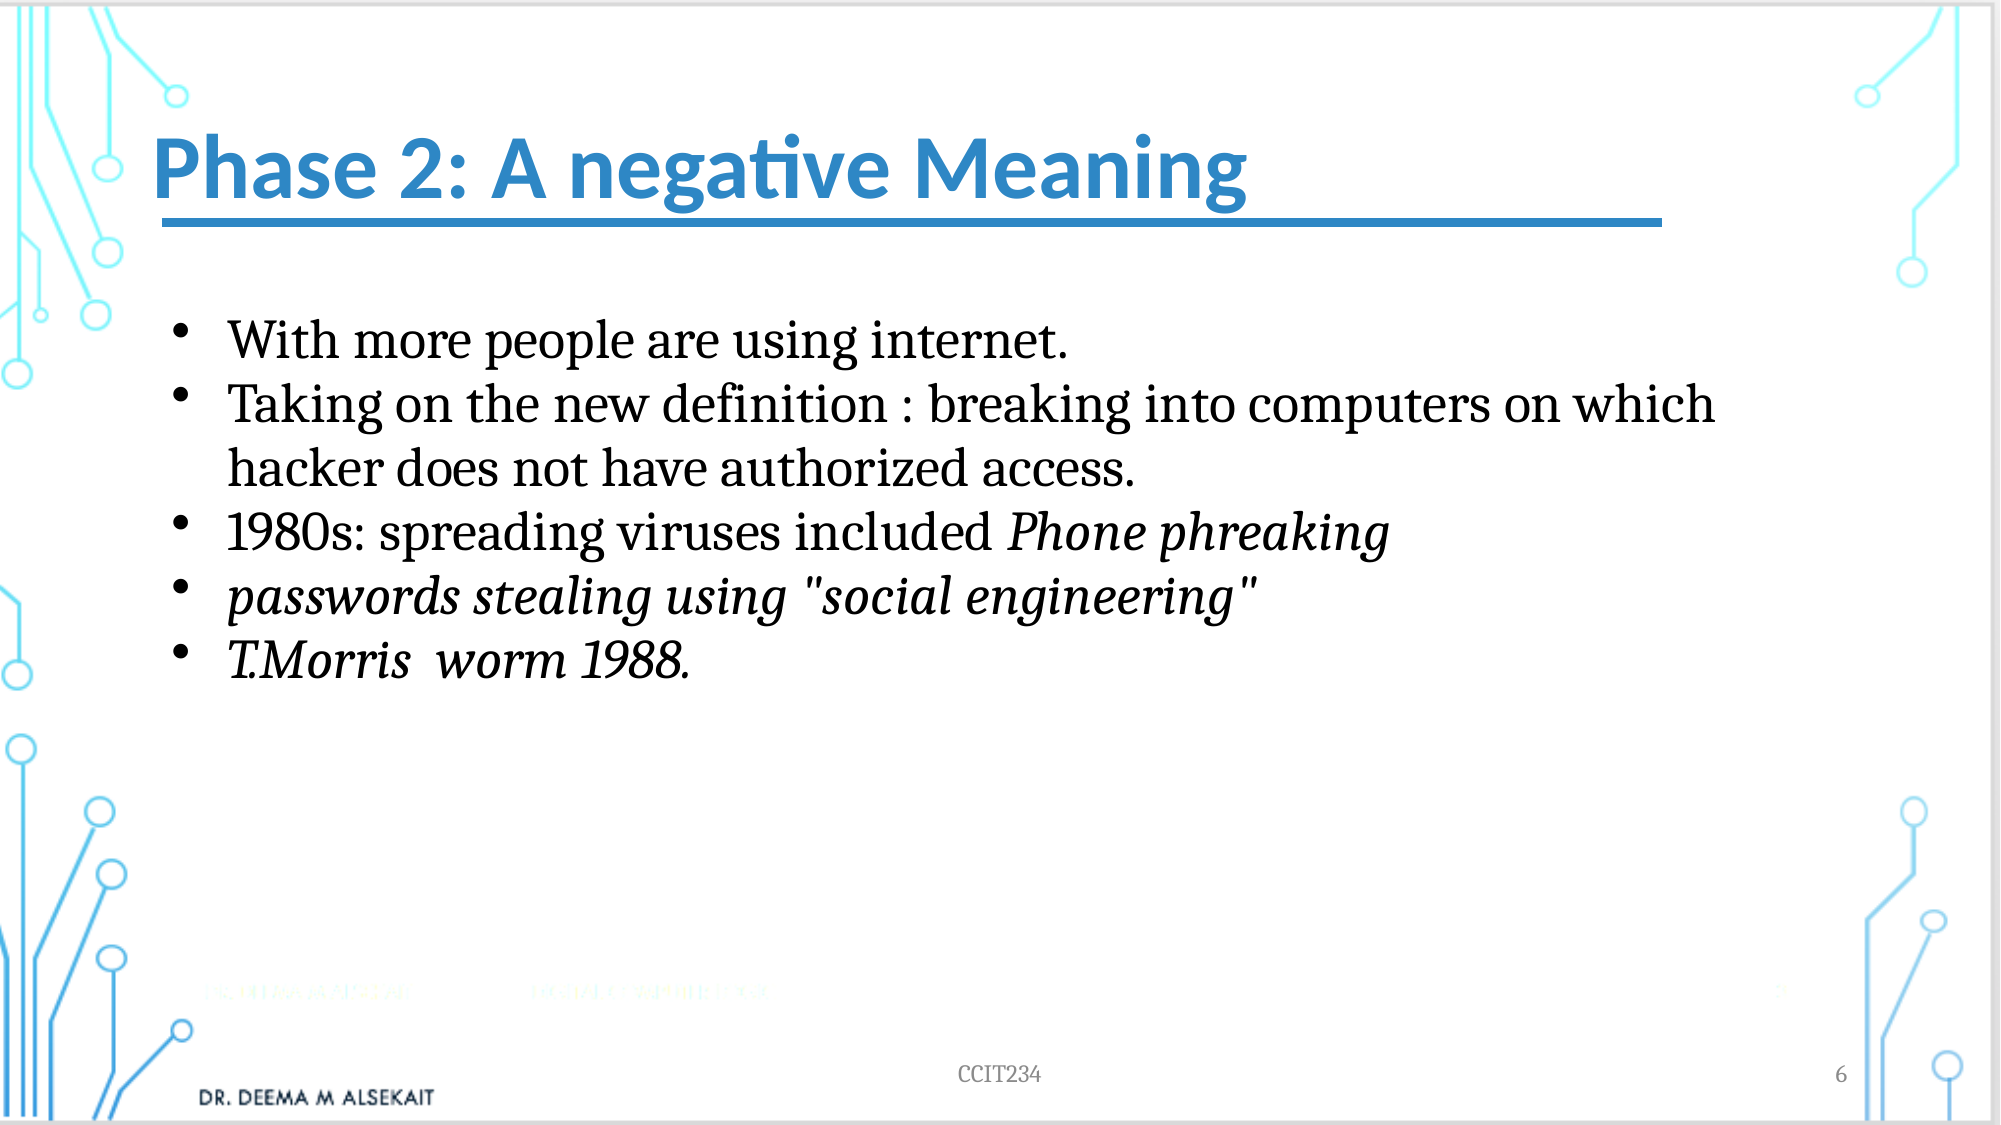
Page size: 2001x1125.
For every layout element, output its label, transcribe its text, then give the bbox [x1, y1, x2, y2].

list With more people are using internet. Taking on the new definition : breaking into computers on which hacker does not have authorized access. 1980s: spreading viruses included Phone phreaking passwords stealing using "social engineering" T.Morris worm 1988. [137, 299, 1863, 1014]
footer CCIT234 [662, 1042, 1338, 1103]
slide_number 6 [1412, 1042, 1863, 1103]
title Phase 2: A negative Meaning [137, 59, 1863, 278]
picture [0, 0, 2001, 1125]
